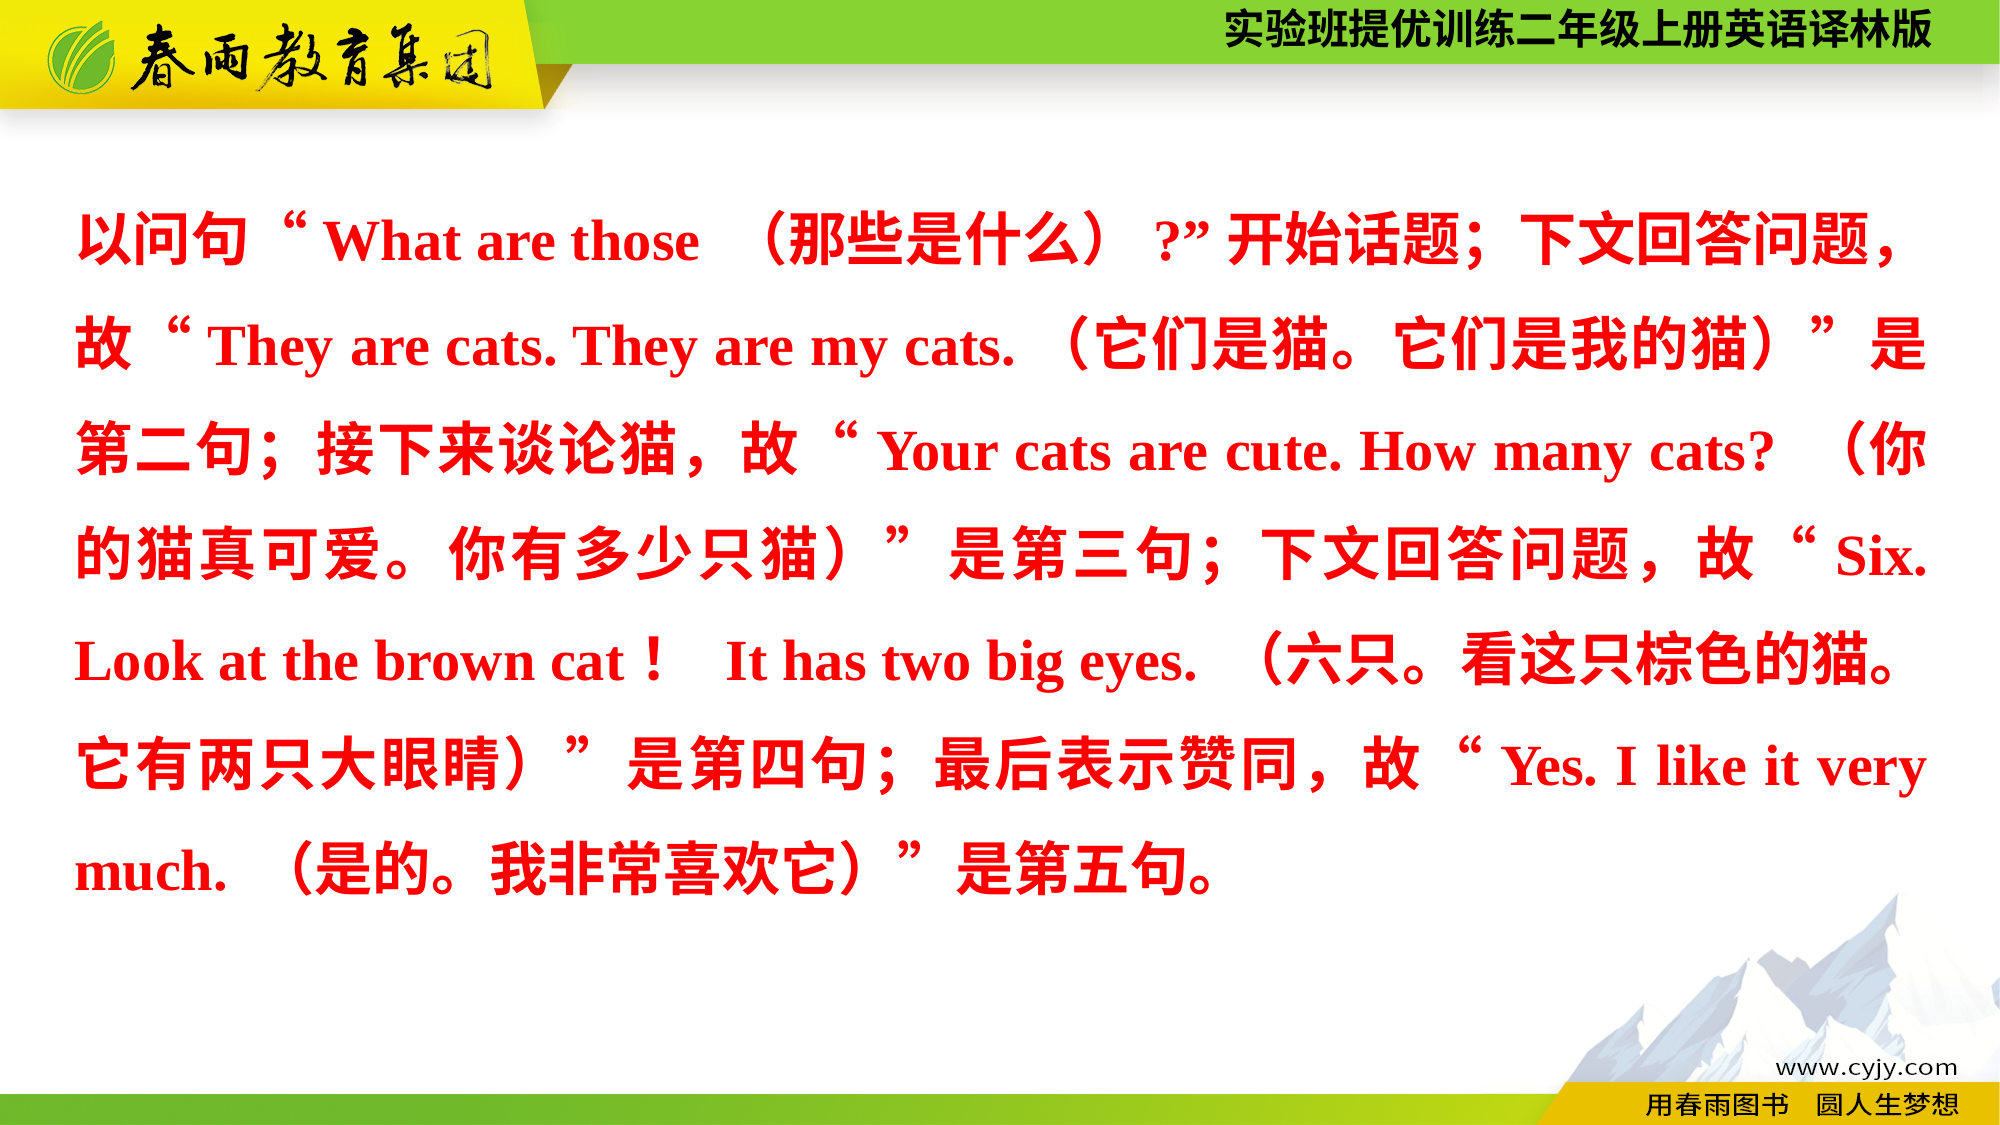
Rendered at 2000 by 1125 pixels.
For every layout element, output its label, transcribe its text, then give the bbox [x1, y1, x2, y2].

list 以问句“What are those （那些是什么）?”开始话题；下文回答问题，故“They are cats. They are my cats.（它们是猫。它们是我的猫）”是第二句；接下来谈论猫，故“Your cats are cute. How many cats? （你的猫真可爱。你有多少只猫）”是第三句；下文回答问题，故“Six. Look at the brown cat！ It has two big eyes. （六只。看这只棕色的猫。它有两只大眼睛）”是第四句；最后表示赞同，故“Yes. I like it very much. （是的。我非常喜欢它）”是第五句。 [59, 159, 1944, 917]
picture [0, 0, 2000, 1125]
